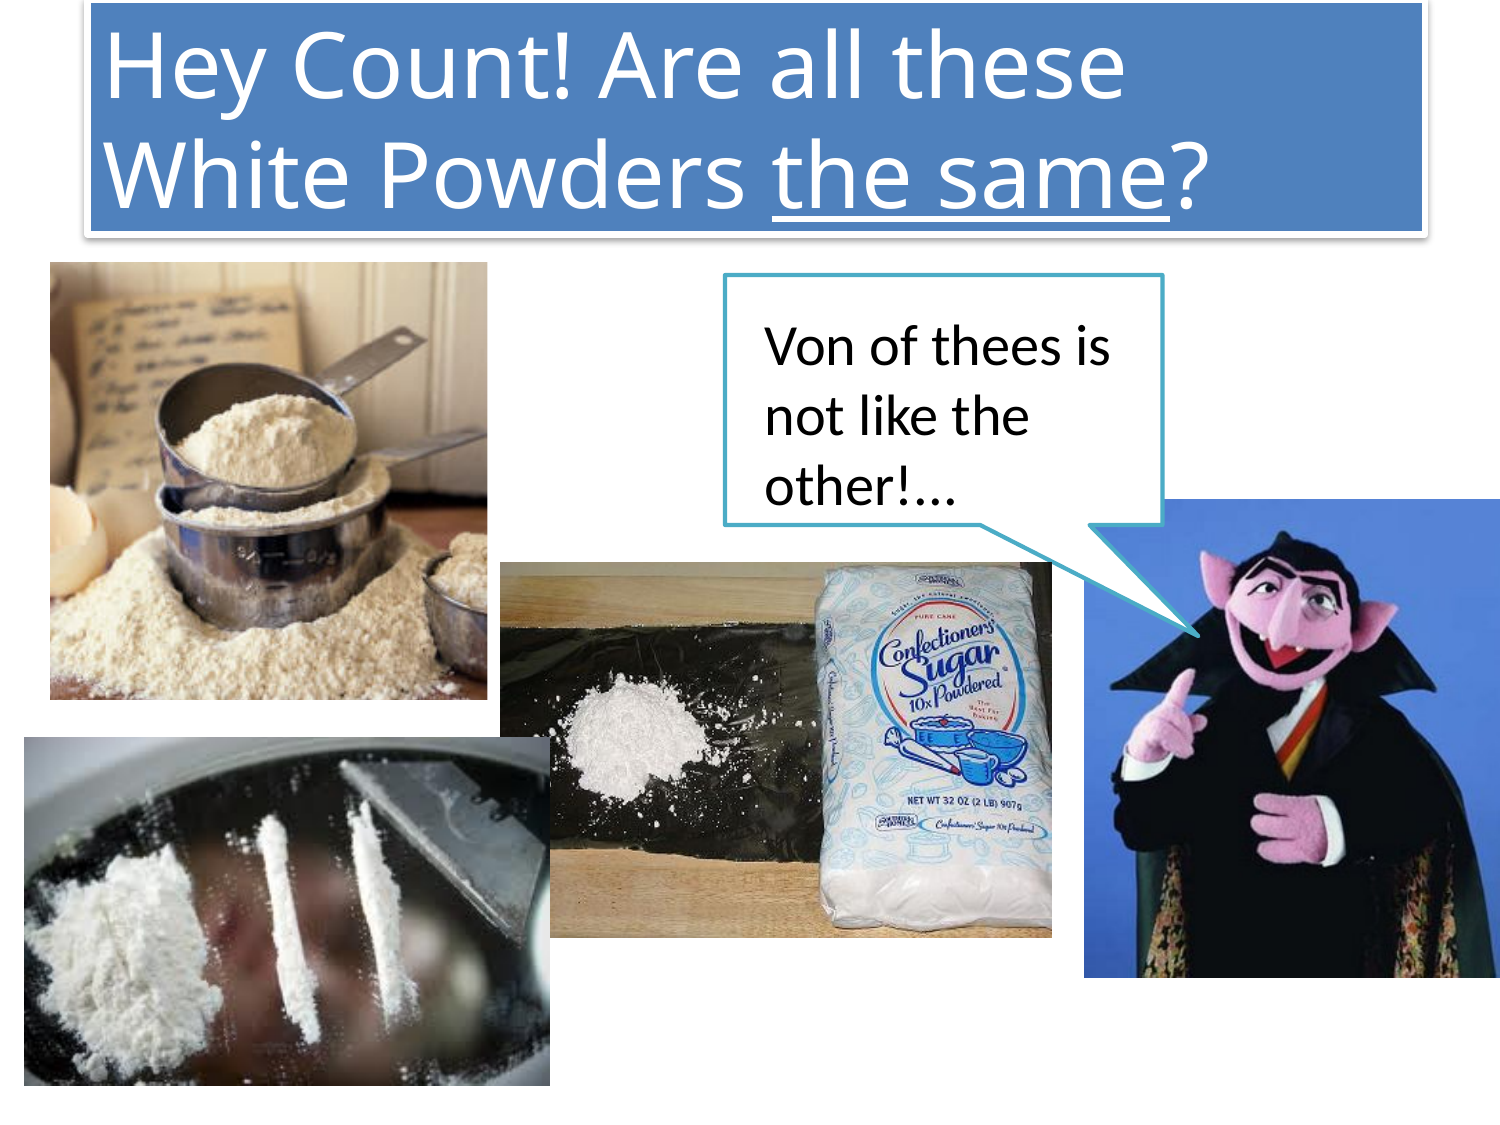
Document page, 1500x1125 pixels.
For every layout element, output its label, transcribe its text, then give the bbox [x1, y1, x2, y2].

text_box Hey Count! Are all these White Powders the same? [84, 0, 1428, 238]
picture [49, 262, 488, 701]
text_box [724, 274, 1163, 528]
picture [1083, 499, 1500, 978]
picture [24, 562, 1052, 1086]
